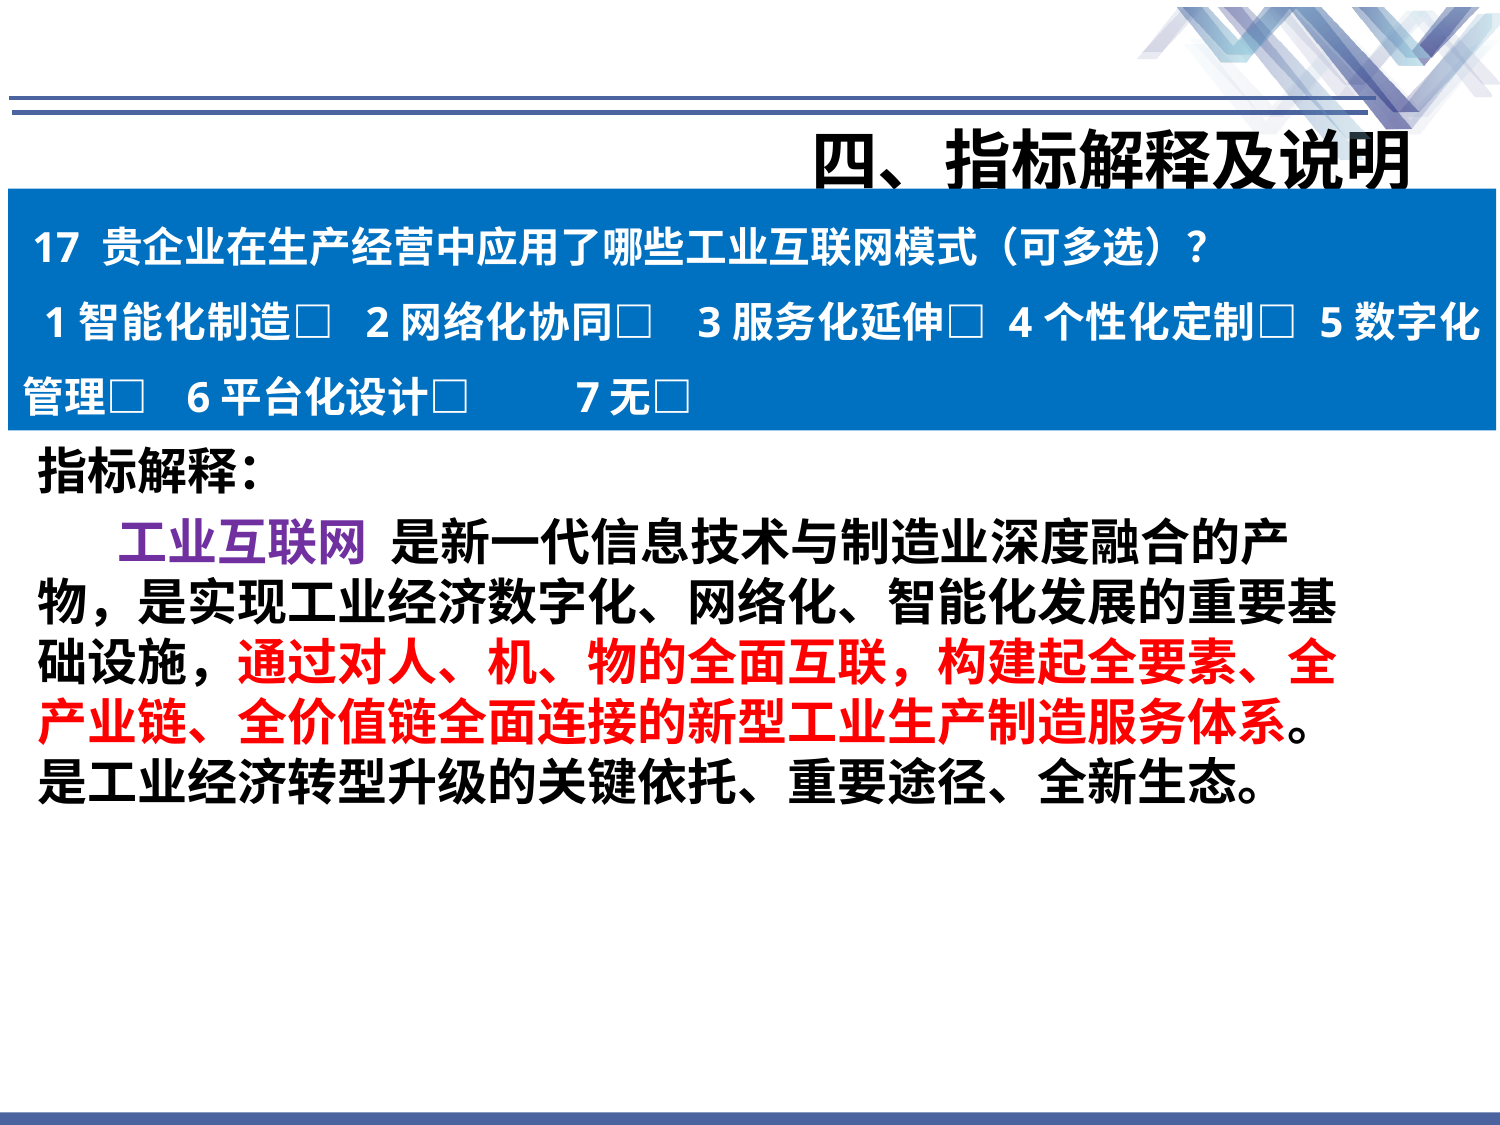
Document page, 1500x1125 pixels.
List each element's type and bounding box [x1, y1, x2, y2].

text_box [0, 7, 1500, 1125]
